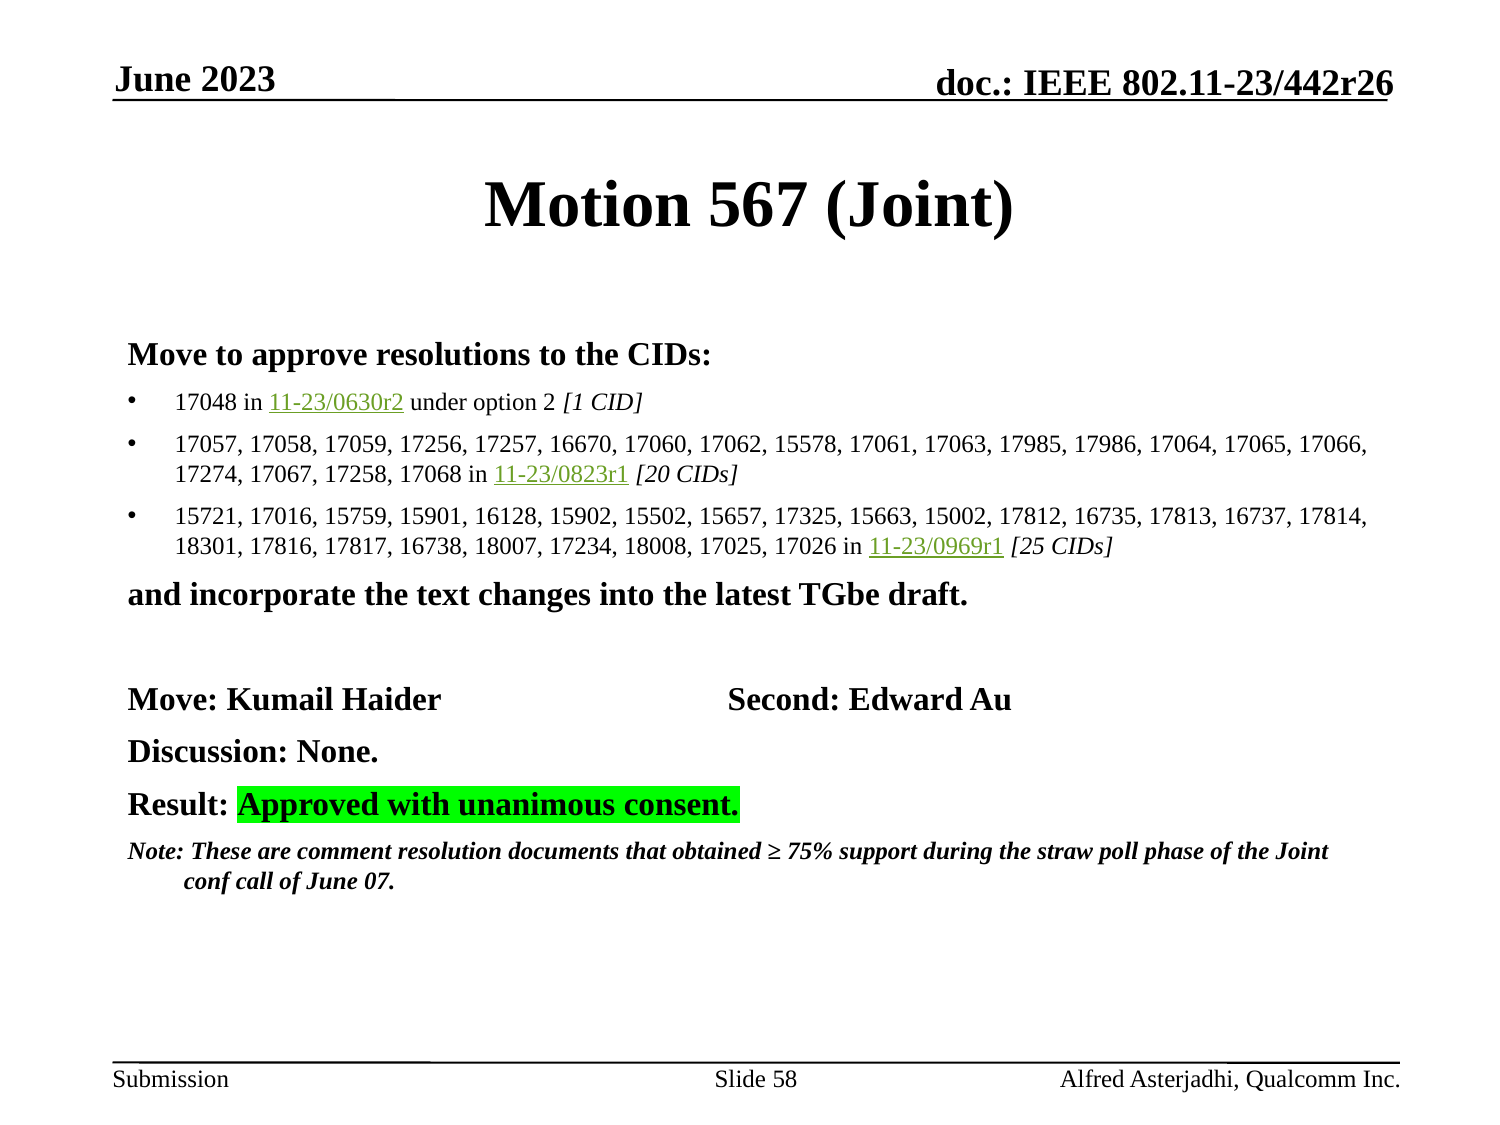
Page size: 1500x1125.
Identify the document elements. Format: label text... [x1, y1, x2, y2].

title Motion 567 (Joint) [112, 112, 1388, 288]
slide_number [114, 54, 423, 100]
slide_number Slide 58 [712, 1061, 800, 1123]
footer Alfred Asterjadhi, Qualcomm Inc. [878, 1061, 1402, 1093]
list Move to approve resolutions to the CIDs: 17048 in 11-23/0630r2 under option 2 [1 CID] 17057, 17058, 17059, 17256, 17257, 16670, 17060, 17062, 15578, 17061, 17063, 17985, 17986, 17064, 17065, 17066, 17274, 17067, 17258, 17068 in 11-23/0823r1 [20 CIDs] 15721, 17016, 15759, 15901, 16128, 15902, 15502, 15657, 17325, 15663, 15002, 17812, 16735, 17813, 16737, 17814, 18301, 17816, 17817, 16738, 18007, 17234, 18008, 17025, 17026 in 11-23/0969r1 [25 CIDs] and incorporate the text changes into the latest TGbe draft. Move: Kumail Haider Second: Edward Au Discussion: None. Result: Approved with unanimous consent. Note: These are comment resolution documents that obtained ≥ 75% support during the straw poll phase of the Joint conf call of June 07. [112, 324, 1388, 1063]
